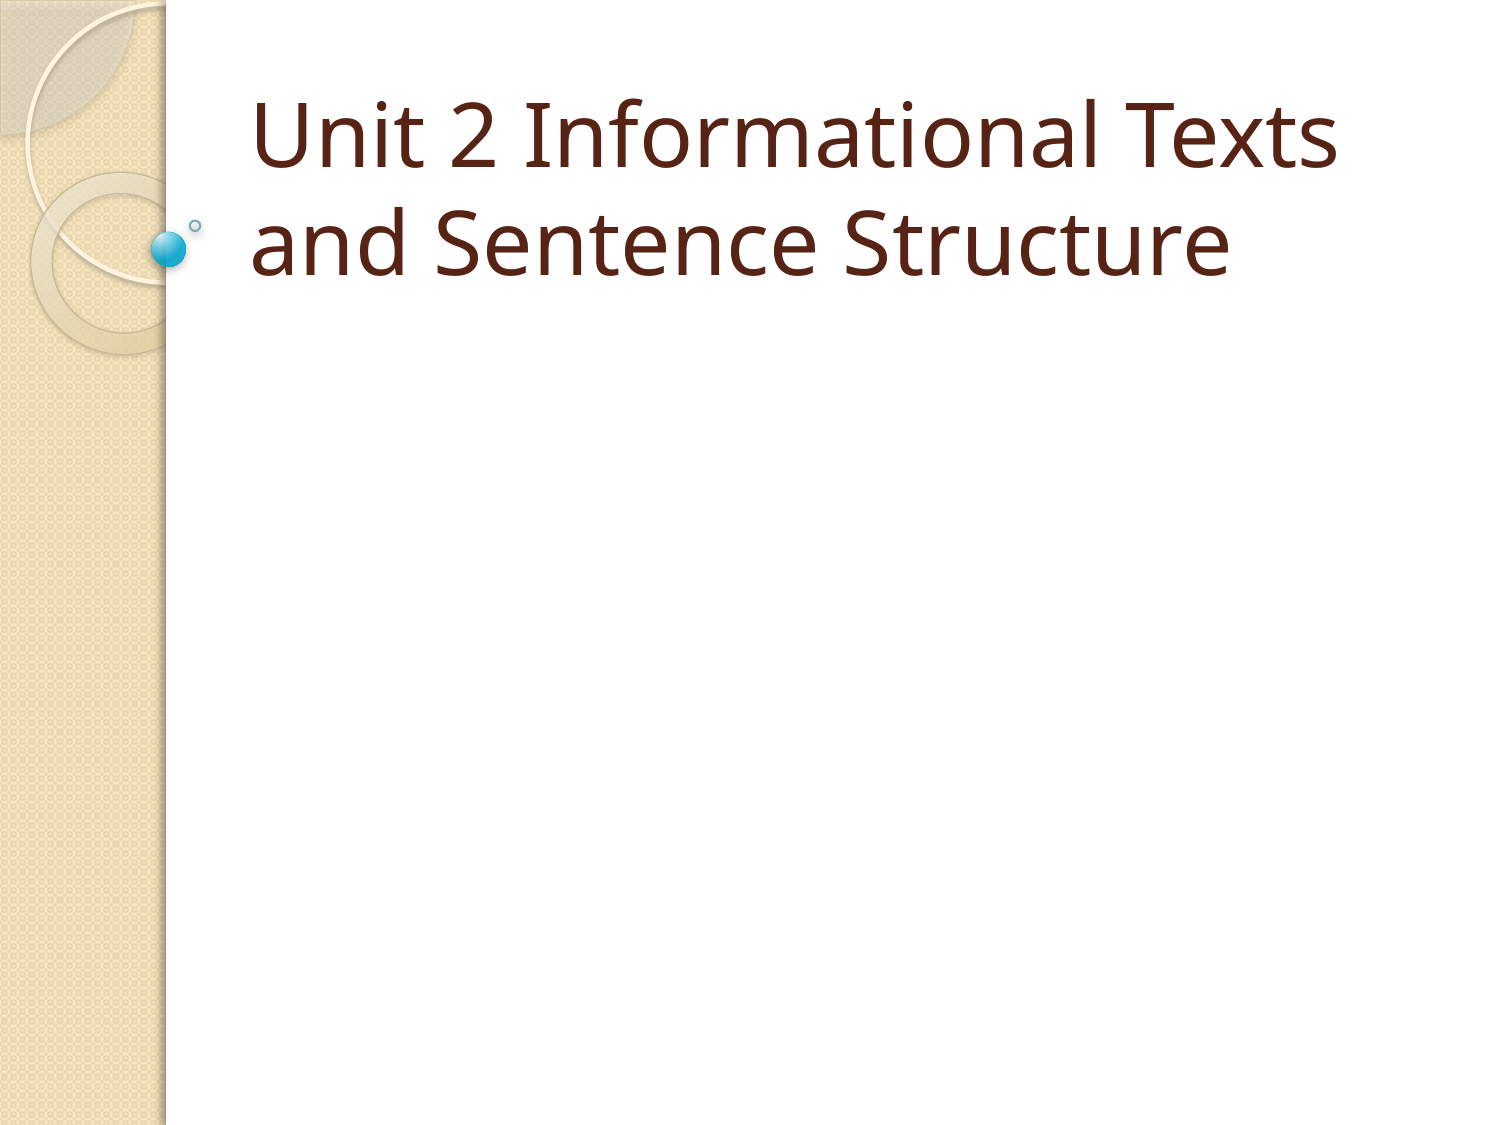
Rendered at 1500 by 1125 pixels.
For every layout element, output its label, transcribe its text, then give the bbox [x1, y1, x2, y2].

title Unit 2 Informational Texts and Sentence Structure [234, 59, 1450, 301]
